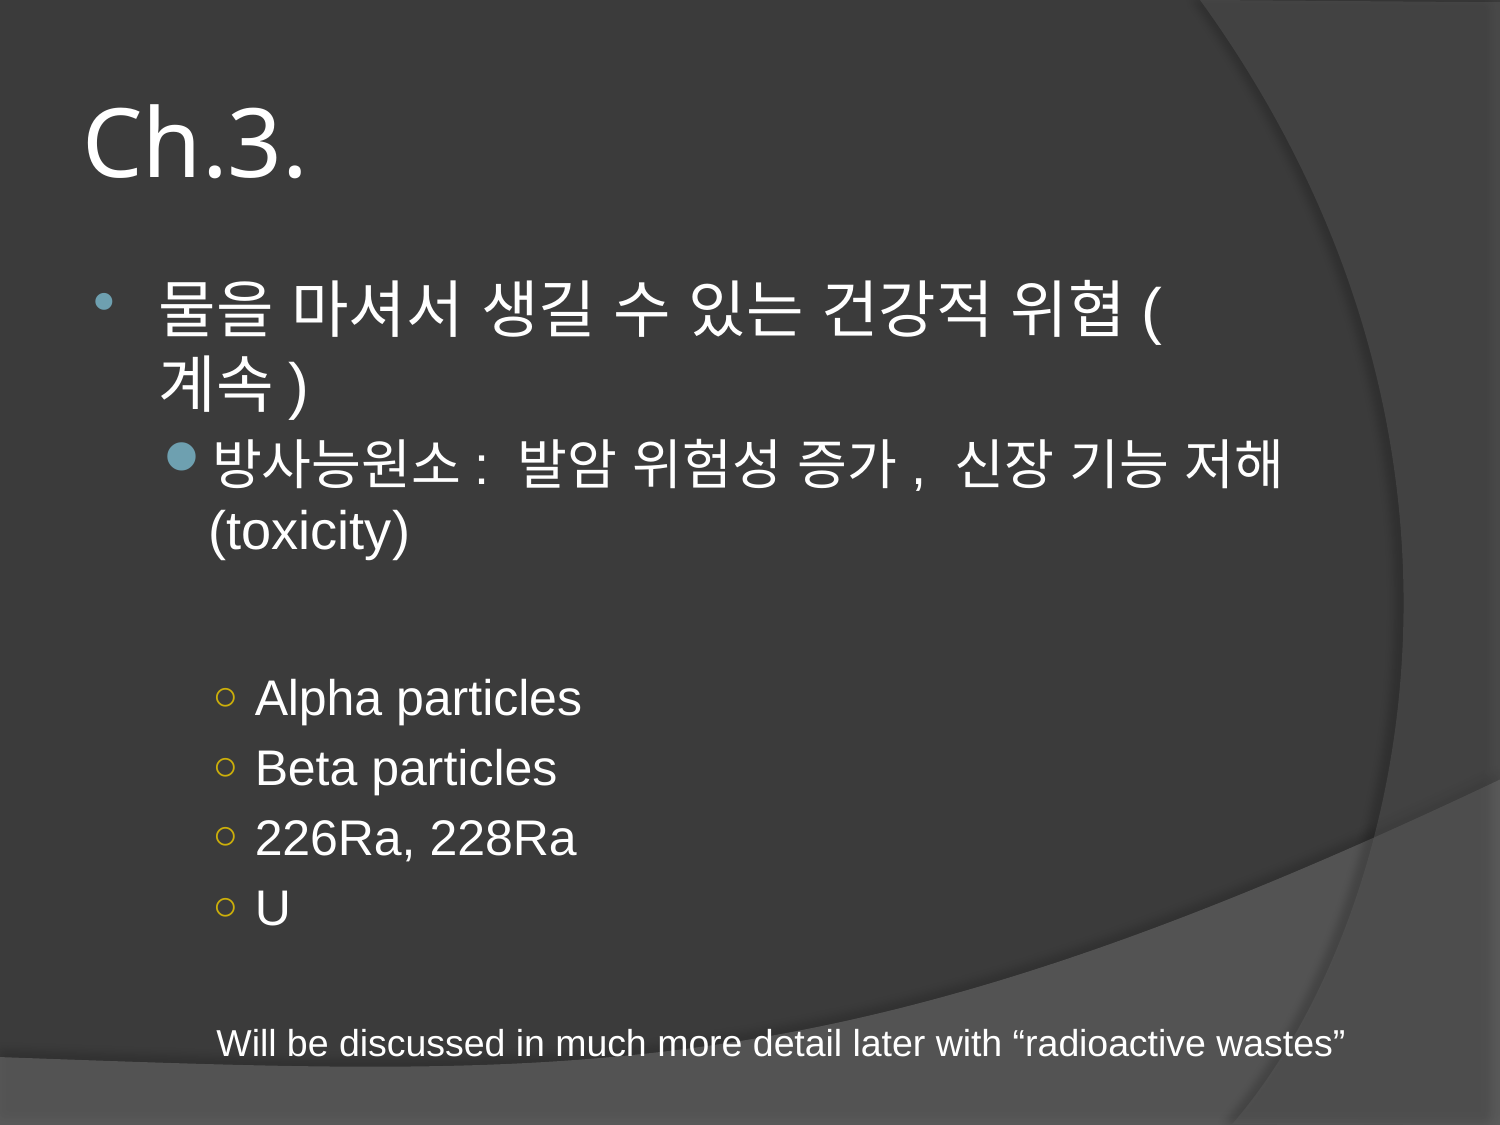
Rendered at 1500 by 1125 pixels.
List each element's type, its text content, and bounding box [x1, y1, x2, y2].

title Ch.3. [75, 45, 1300, 233]
text_box Will be discussed in much more detail later with “radioactive wastes” [201, 1011, 1361, 1072]
list 물을 마셔서 생길 수 있는 건강적 위협(계속) 방사능원소: 발암 위험성 증가, 신장 기능 저해(toxicity) Alpha particles Beta particles 226Ra, 228Ra U [75, 262, 1300, 1005]
